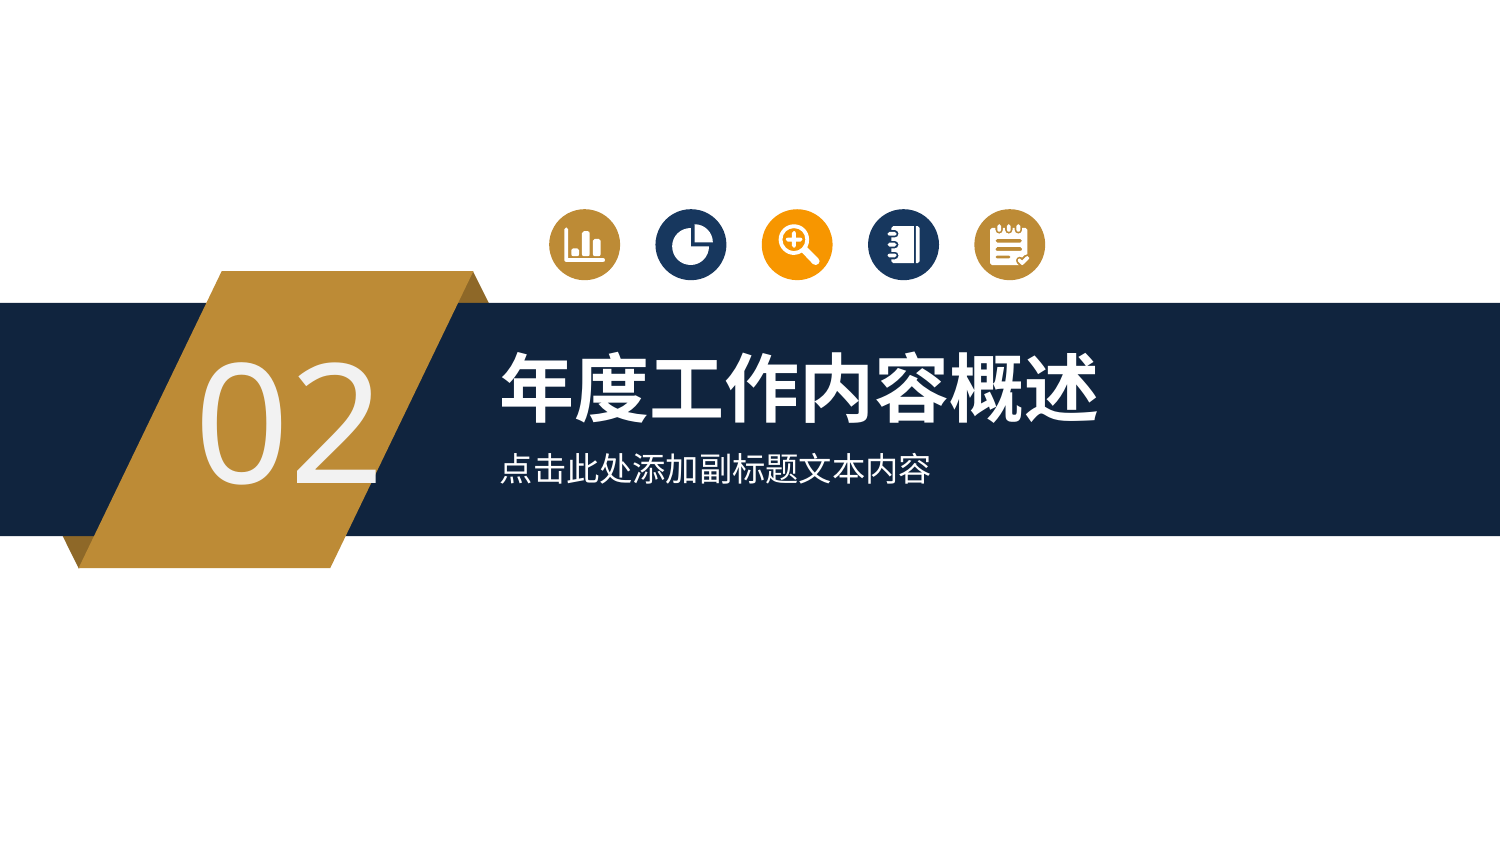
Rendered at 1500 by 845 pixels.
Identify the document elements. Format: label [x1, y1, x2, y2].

text_box [867, 208, 940, 281]
text_box [974, 208, 1046, 281]
text_box [761, 208, 833, 281]
text_box [655, 208, 727, 281]
text_box [0, 270, 1500, 570]
text_box [548, 208, 621, 281]
